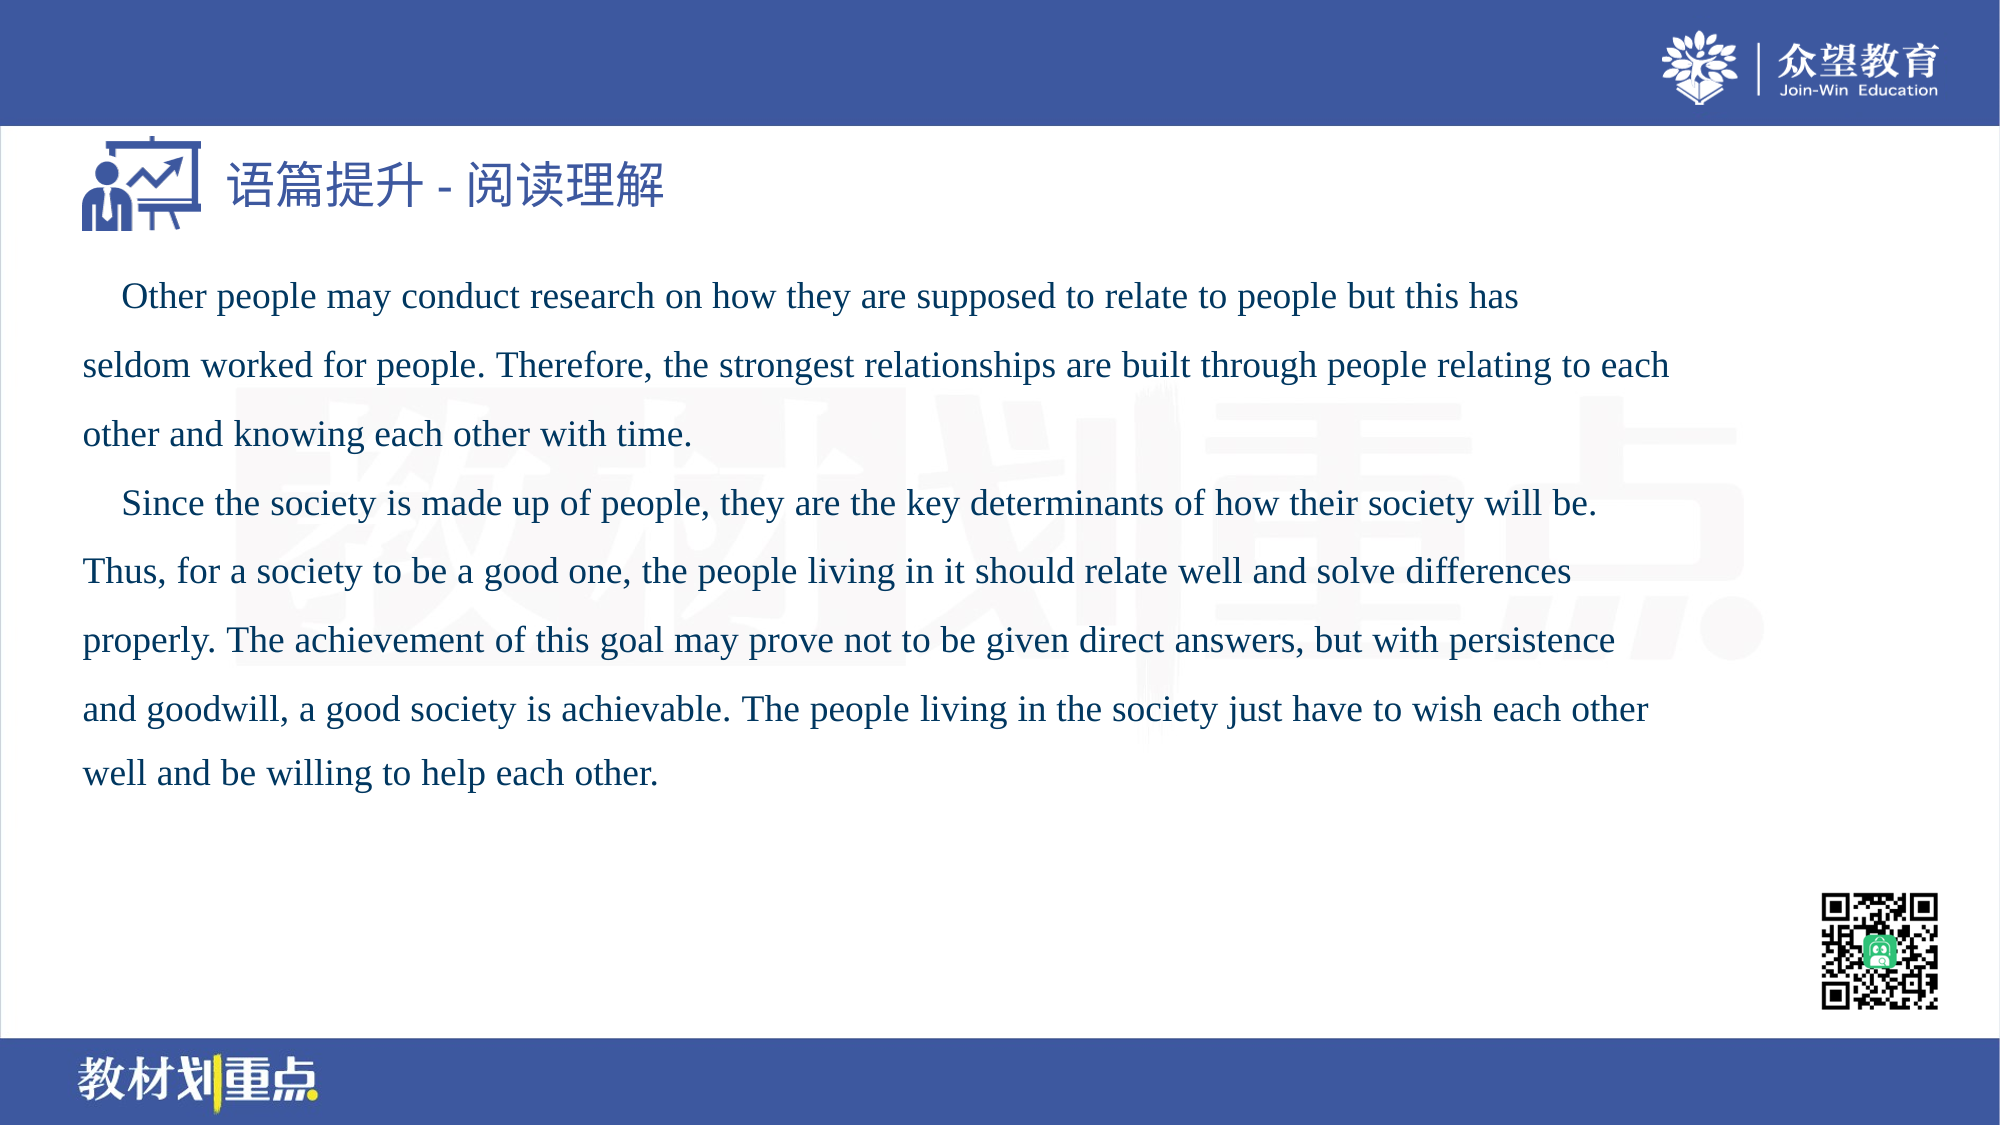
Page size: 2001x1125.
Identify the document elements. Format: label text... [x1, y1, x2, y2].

text_box Other people may conduct research on how they are supposed to relate to people but this has seldom worked for people. Therefore, the strongest relationships are built through people relating to each other and knowing each other with time. Since the society is made up of people, they are the key determinants of how their society will be. Thus, for a society to be a good one, the people living in it should relate well and solve differences properly. The achievement of this goal may prove not to be given direct answers, but with persistence and goodwill, a good society is achievable. The people living in the society just have to wish each other well and be willing to help each other. [82, 247, 1817, 787]
picture [0, 0, 2000, 1125]
